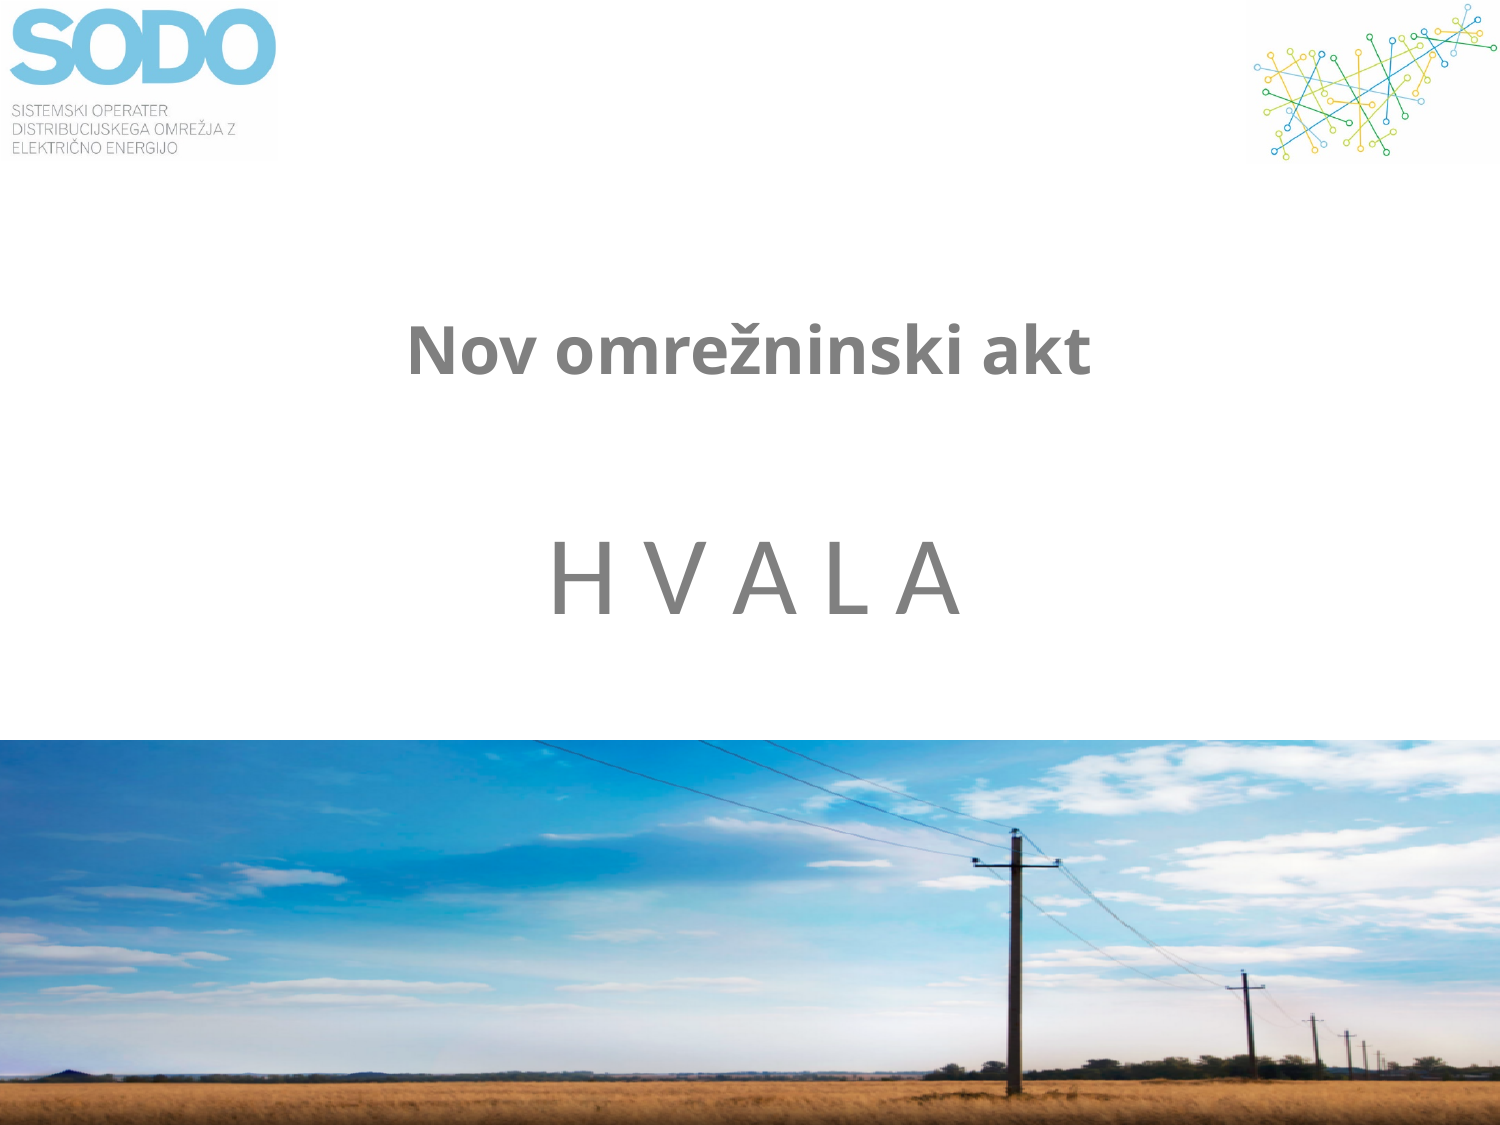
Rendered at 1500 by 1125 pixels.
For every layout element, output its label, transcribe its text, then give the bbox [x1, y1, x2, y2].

picture [487, 754, 499, 759]
picture [750, 761, 762, 766]
title Nov omrežninski akt [111, 266, 1388, 509]
picture [0, 1, 278, 162]
picture [1245, 0, 1500, 165]
picture [0, 739, 1500, 1125]
subtitle H V A L A [218, 451, 1260, 738]
